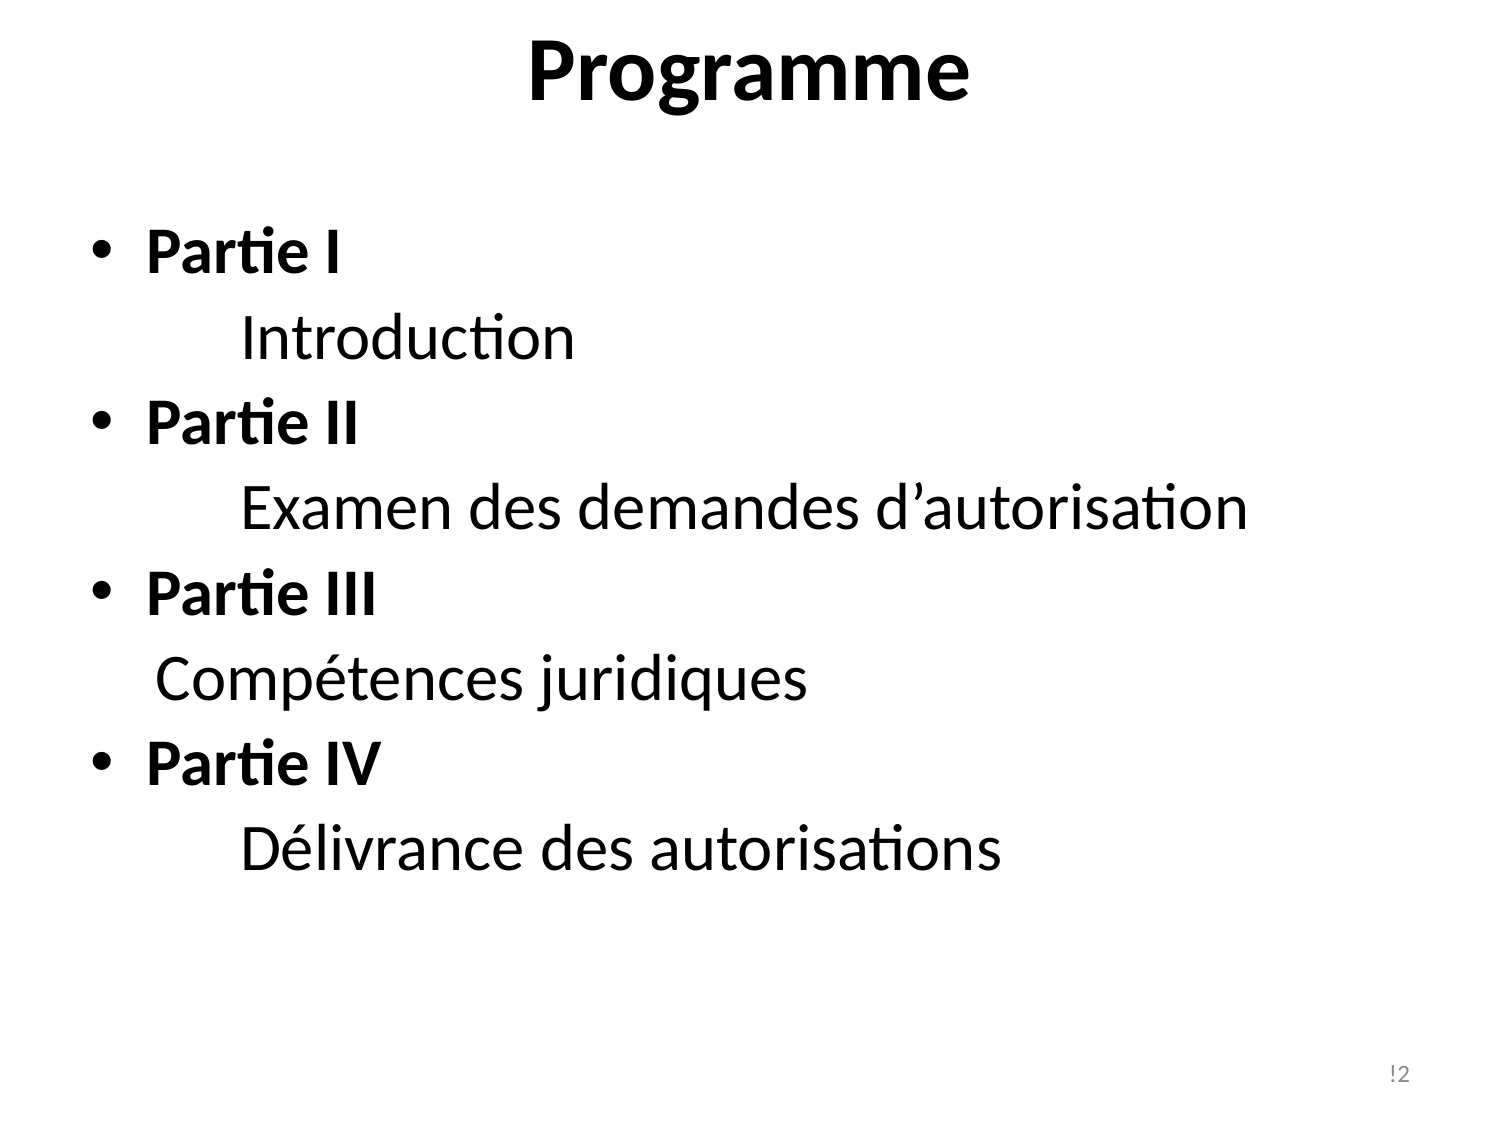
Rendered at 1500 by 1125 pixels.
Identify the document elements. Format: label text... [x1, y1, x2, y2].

slide_number !2 [1074, 1042, 1425, 1103]
title Programme [75, 0, 1425, 128]
list Partie I Introduction Partie II Examen des demandes d’autorisation Partie III Compétences juridiques Partie IV Délivrance des autorisations [75, 208, 1472, 1013]
